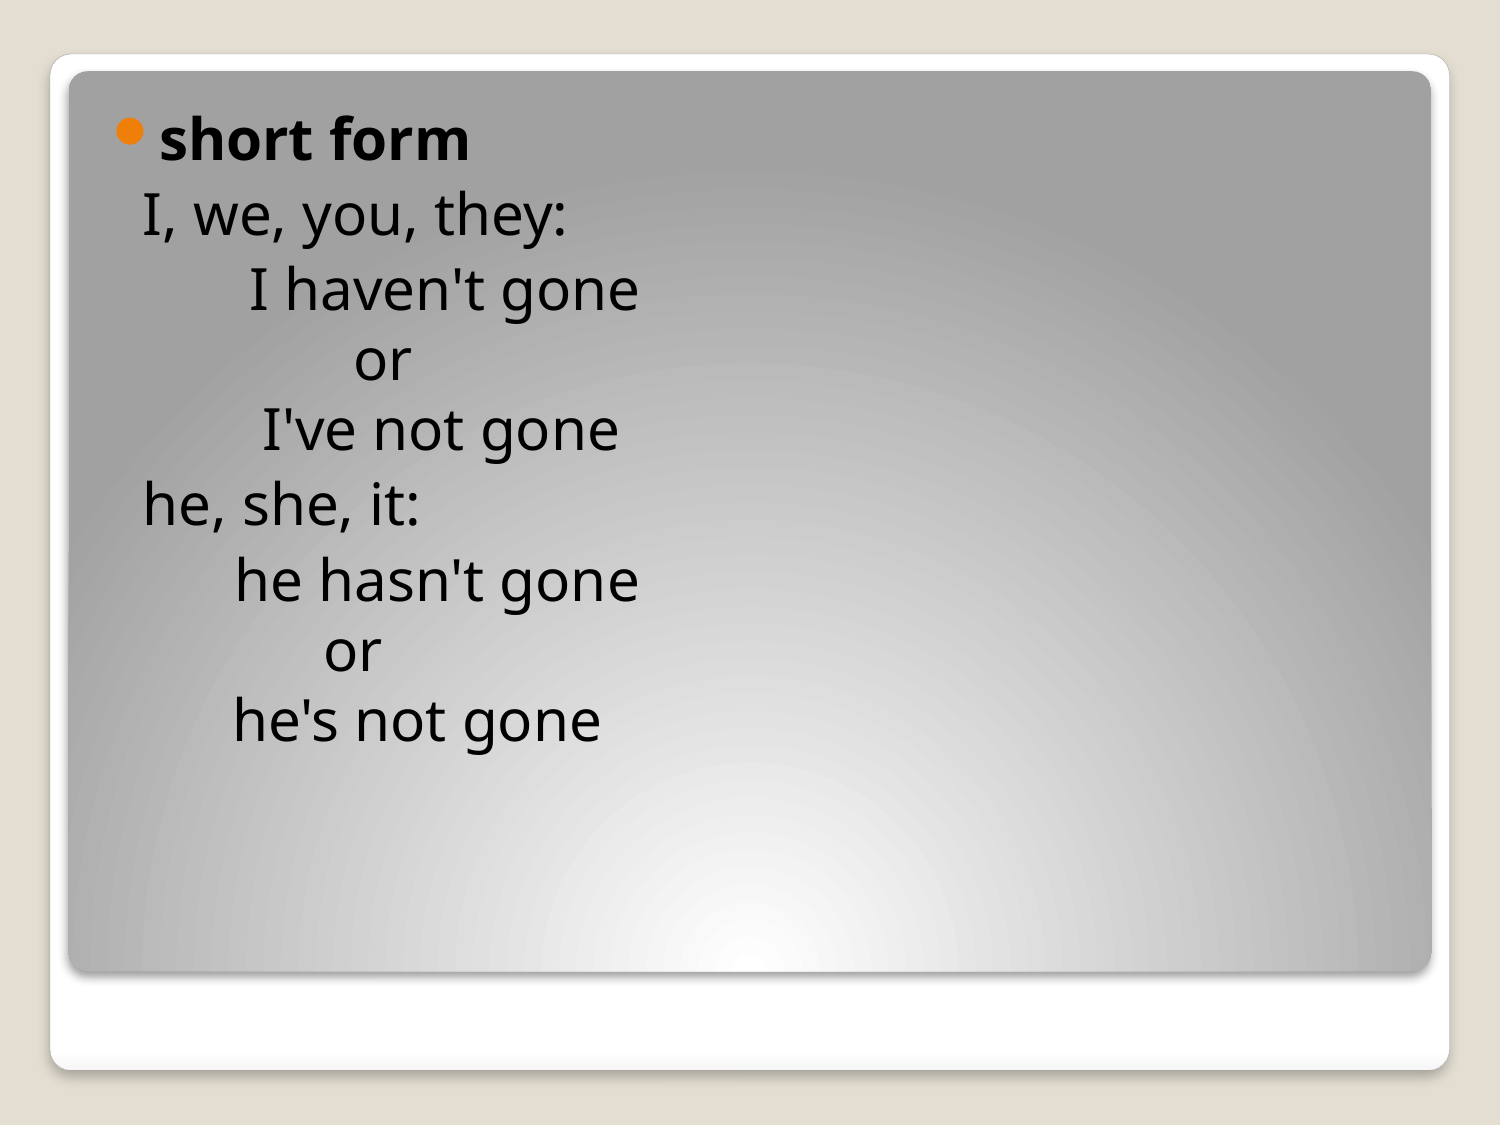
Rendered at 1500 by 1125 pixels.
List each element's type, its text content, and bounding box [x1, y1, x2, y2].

list short form I, we, you, they: I haven't gone or I've not gone he, she, it: he hasn't gone or he's not gone [82, 86, 1425, 774]
